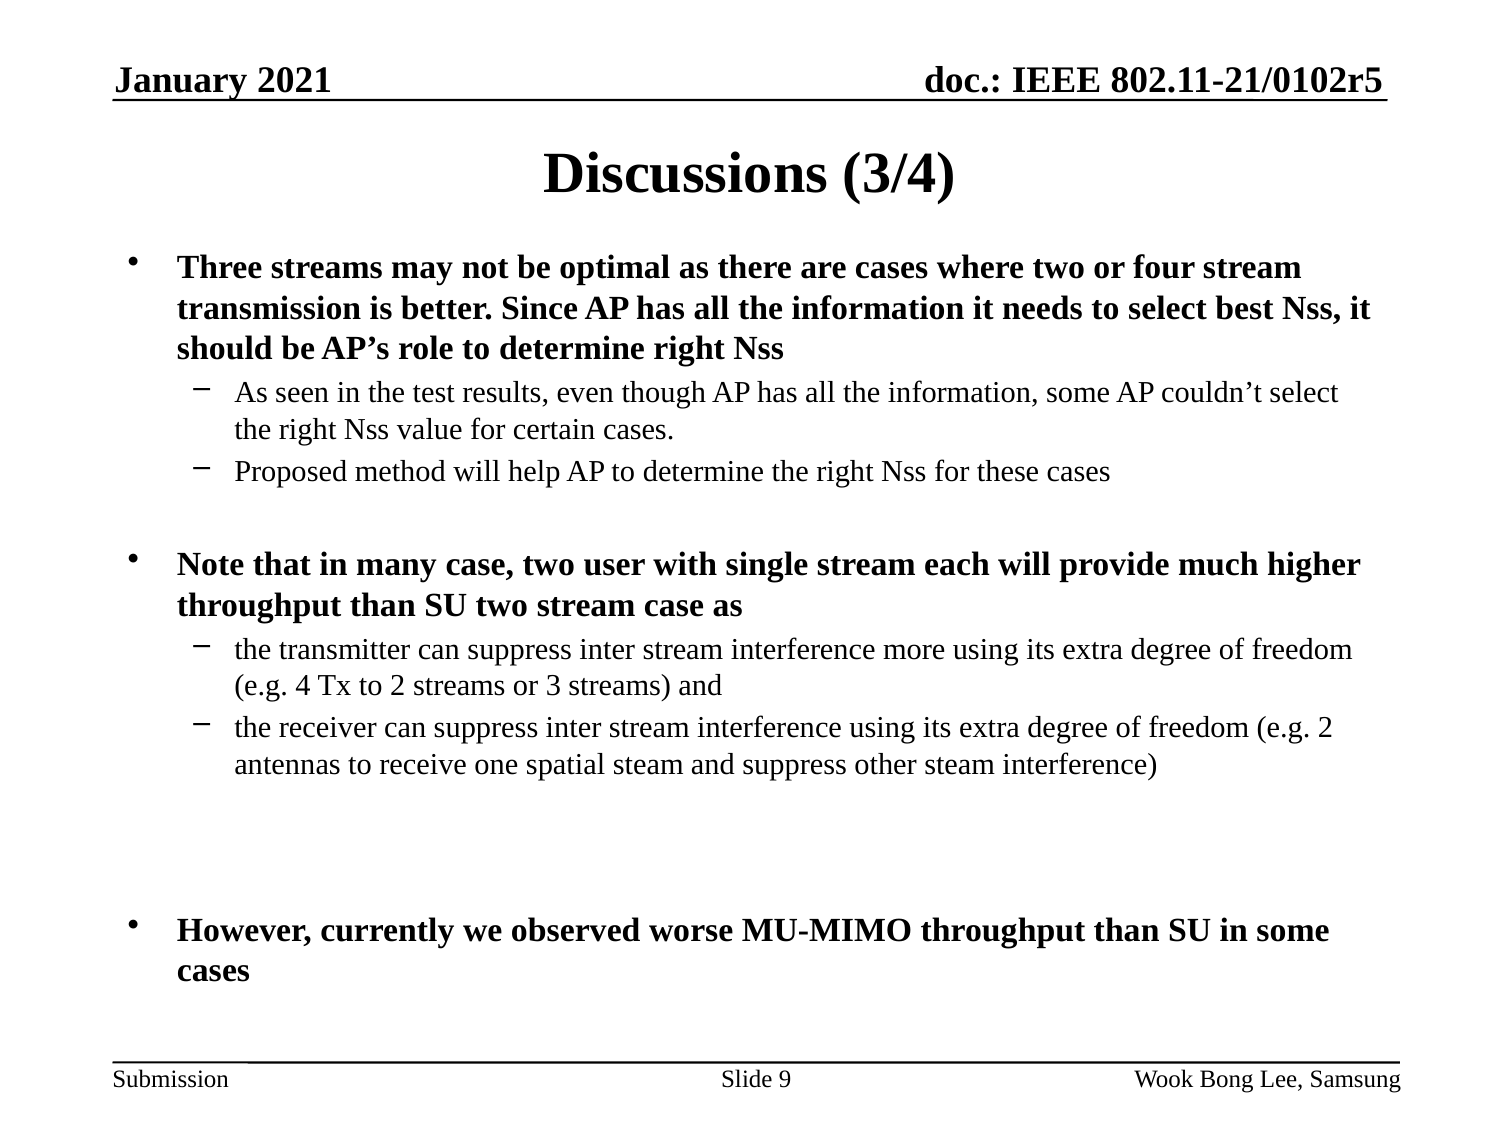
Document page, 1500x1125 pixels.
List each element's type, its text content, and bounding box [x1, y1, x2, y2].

slide_number Slide 9 [712, 1061, 800, 1093]
title Discussions (3/4) [112, 112, 1388, 226]
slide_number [114, 54, 335, 101]
footer Wook Bong Lee, Samsung [1130, 1061, 1402, 1093]
list Three streams may not be optimal as there are cases where two or four stream transmission is better. Since AP has all the information it needs to select best Nss, it should be AP’s role to determine right Nss As seen in the test results, even though AP has all the information, some AP couldn’t select the right Nss value for certain cases. Proposed method will help AP to determine the right Nss for these cases Note that in many case, two user with single stream each will provide much higher throughput than SU two stream case as the transmitter can suppress inter stream interference more using its extra degree of freedom (e.g. 4 Tx to 2 streams or 3 streams) and the receiver can suppress inter stream interference using its extra degree of freedom (e.g. 2 antennas to receive one spatial steam and suppress other steam interference) However, currently we observed worse MU-MIMO throughput than SU in some cases [112, 237, 1388, 1001]
